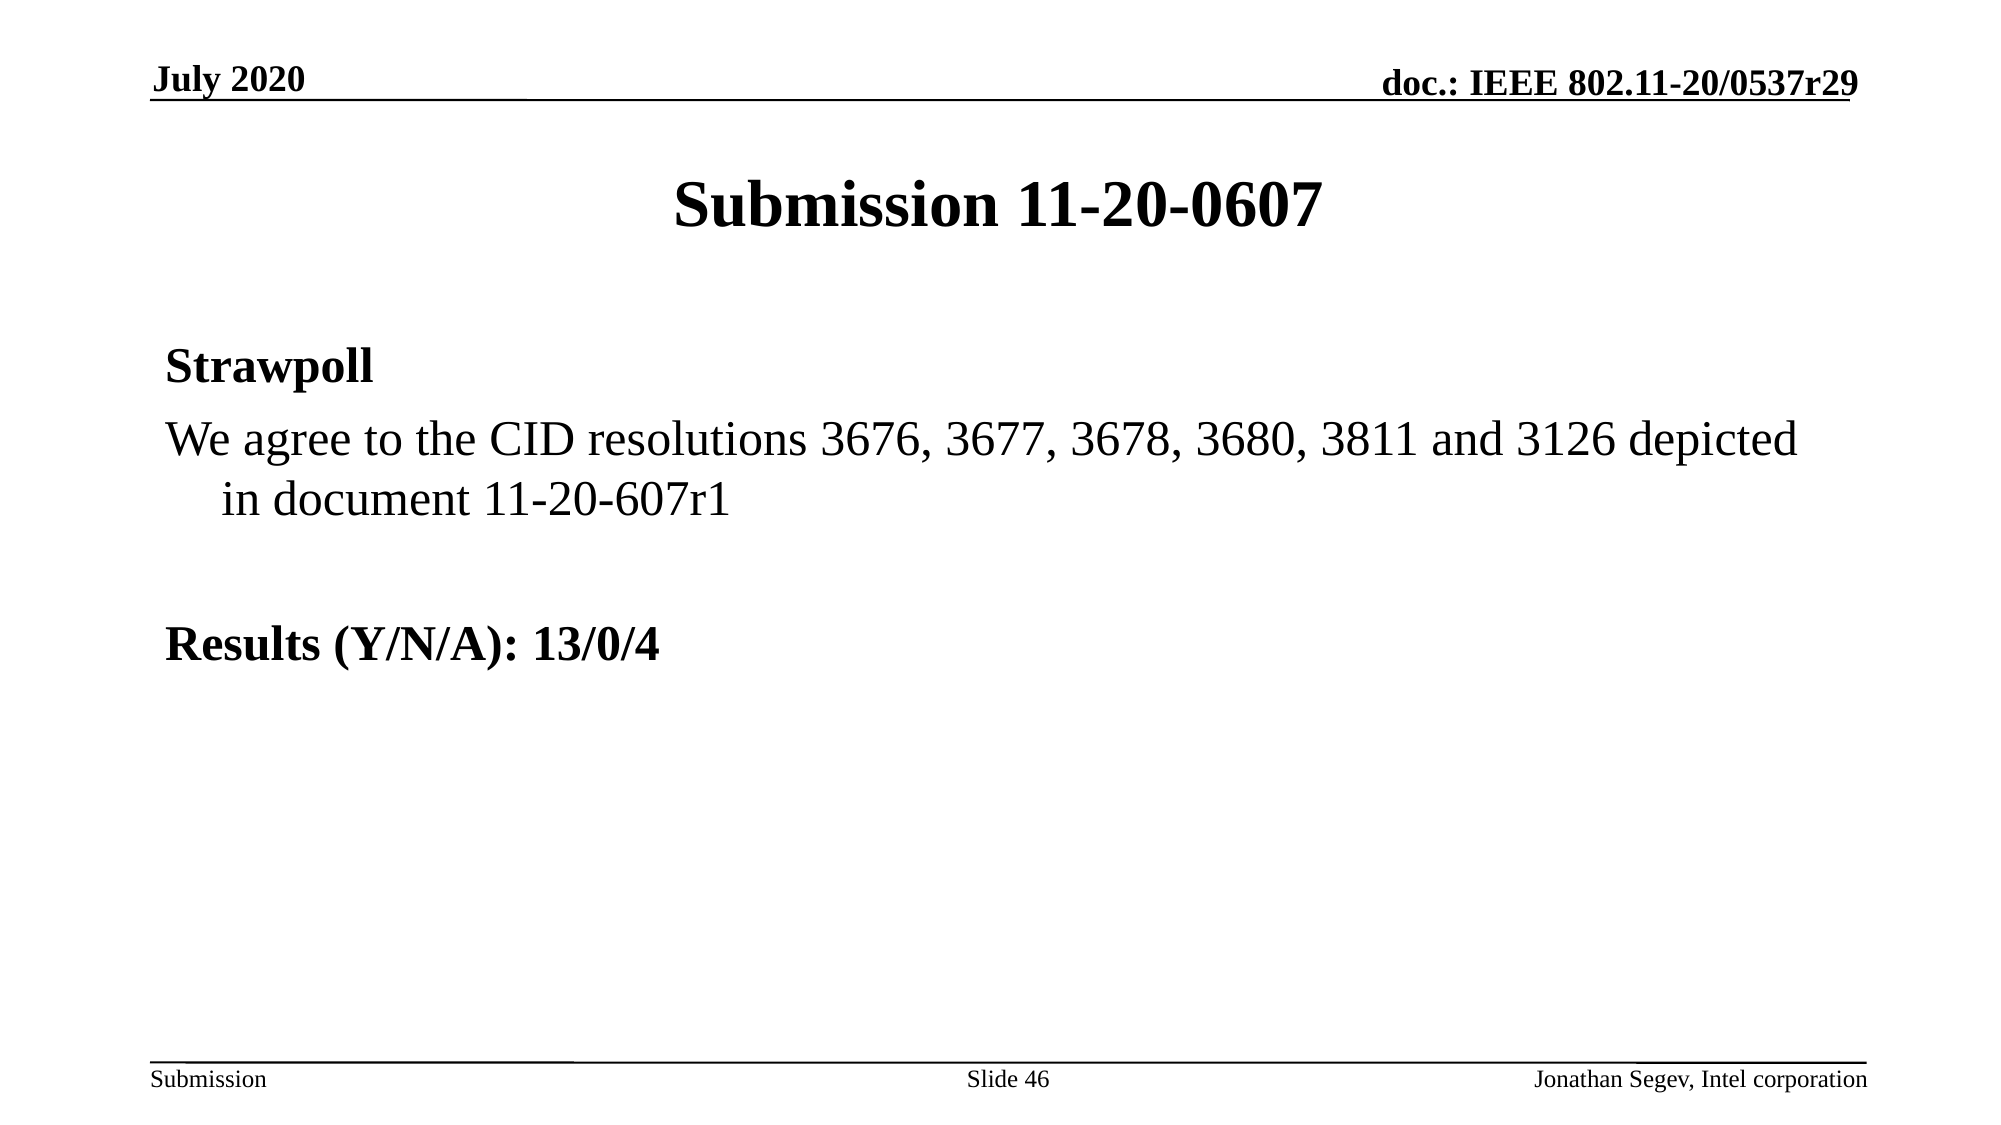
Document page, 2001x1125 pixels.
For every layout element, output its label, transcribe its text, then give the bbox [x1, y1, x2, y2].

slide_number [152, 54, 563, 100]
footer Jonathan Segev, Intel corporation [1171, 1061, 1869, 1093]
slide_number Slide 46 [950, 1061, 1067, 1123]
list Strawpoll We agree to the CID resolutions 3676, 3677, 3678, 3680, 3811 and 3126 depicted in document 11-20-607r1 Results (Y/N/A): 13/0/4 [149, 324, 1850, 1000]
title Submission 11-20-0607 [149, 112, 1850, 288]
